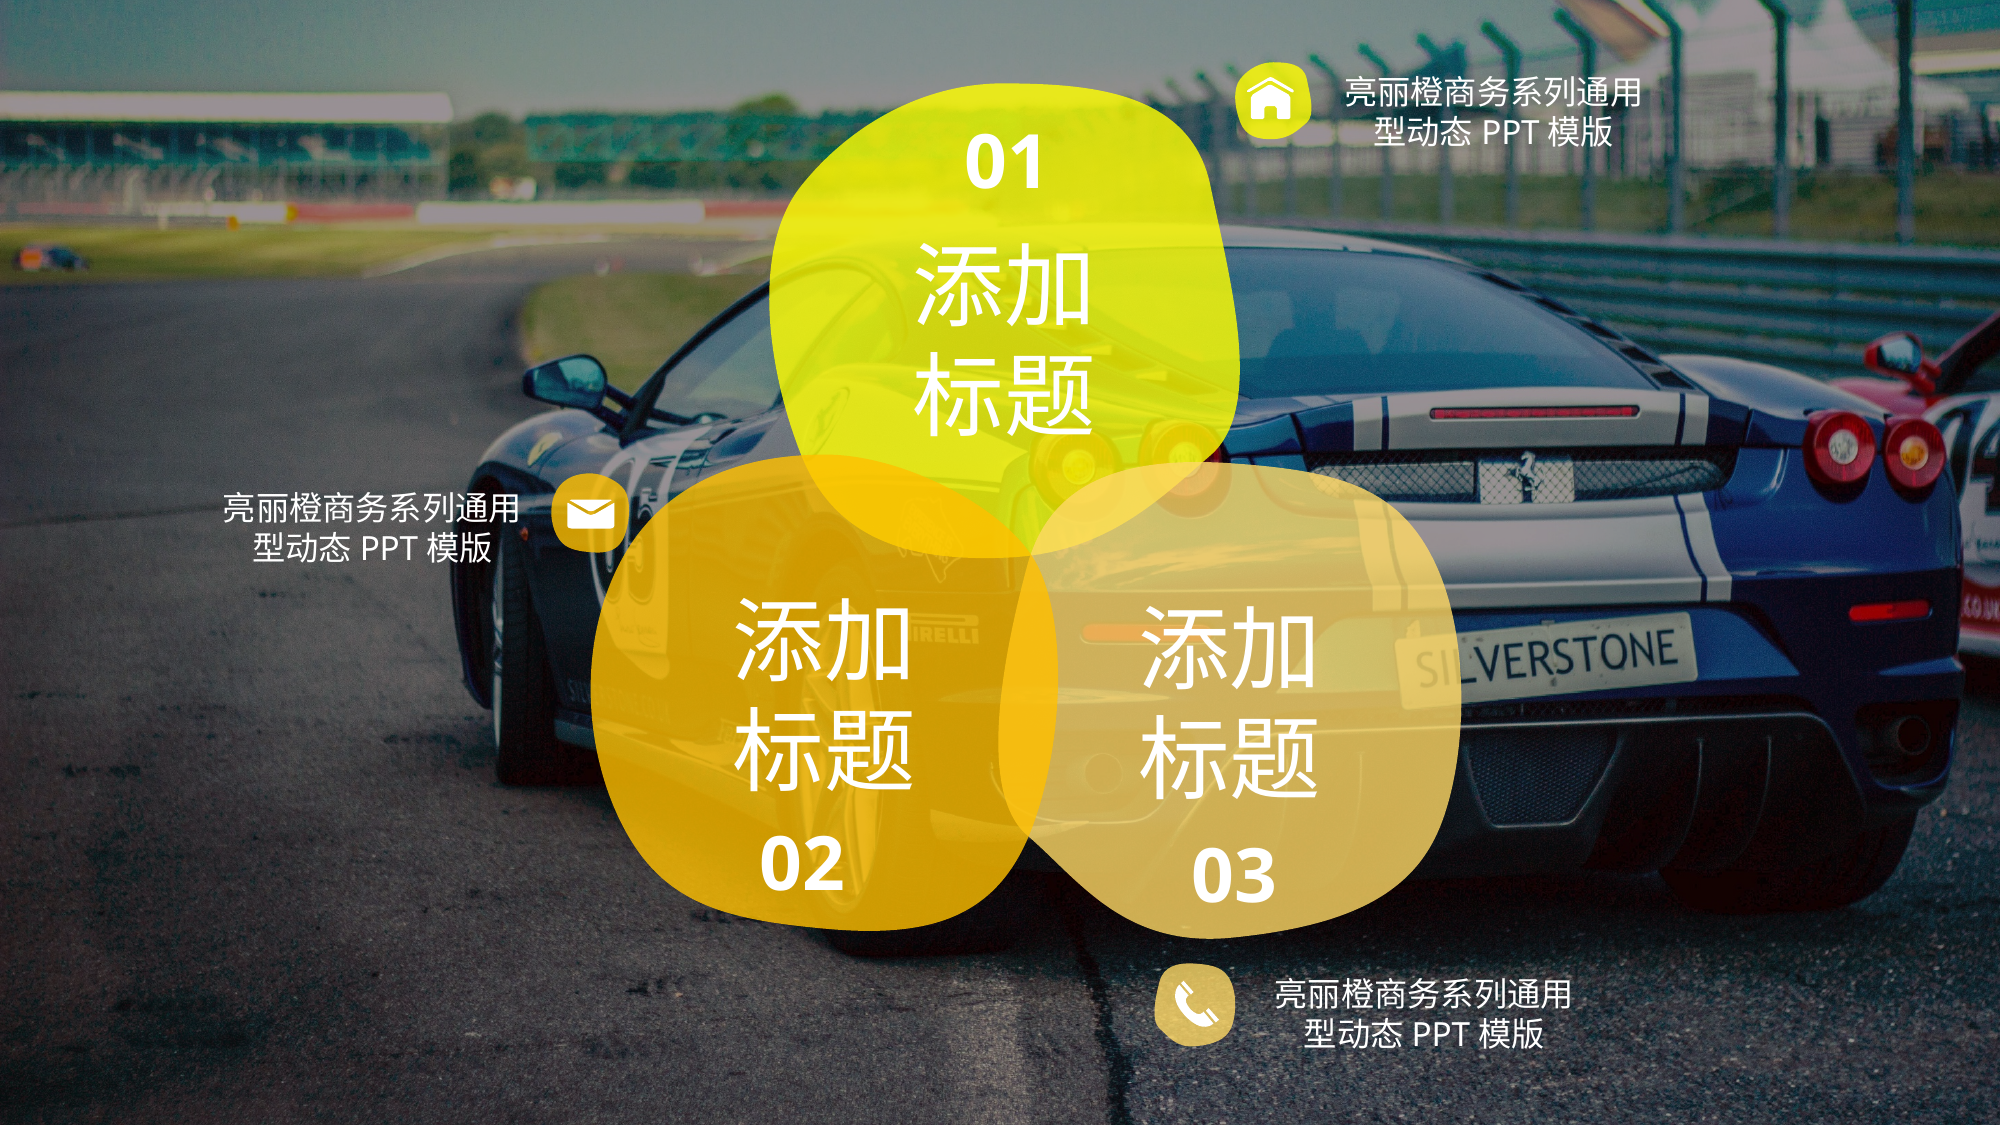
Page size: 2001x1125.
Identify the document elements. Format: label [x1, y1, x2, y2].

text_box [567, 499, 615, 529]
text_box [1167, 980, 1219, 1036]
text_box [590, 454, 1059, 931]
text_box [769, 83, 1240, 462]
picture [0, 0, 2000, 1125]
text_box [1246, 76, 1295, 120]
text_box [998, 462, 1462, 939]
